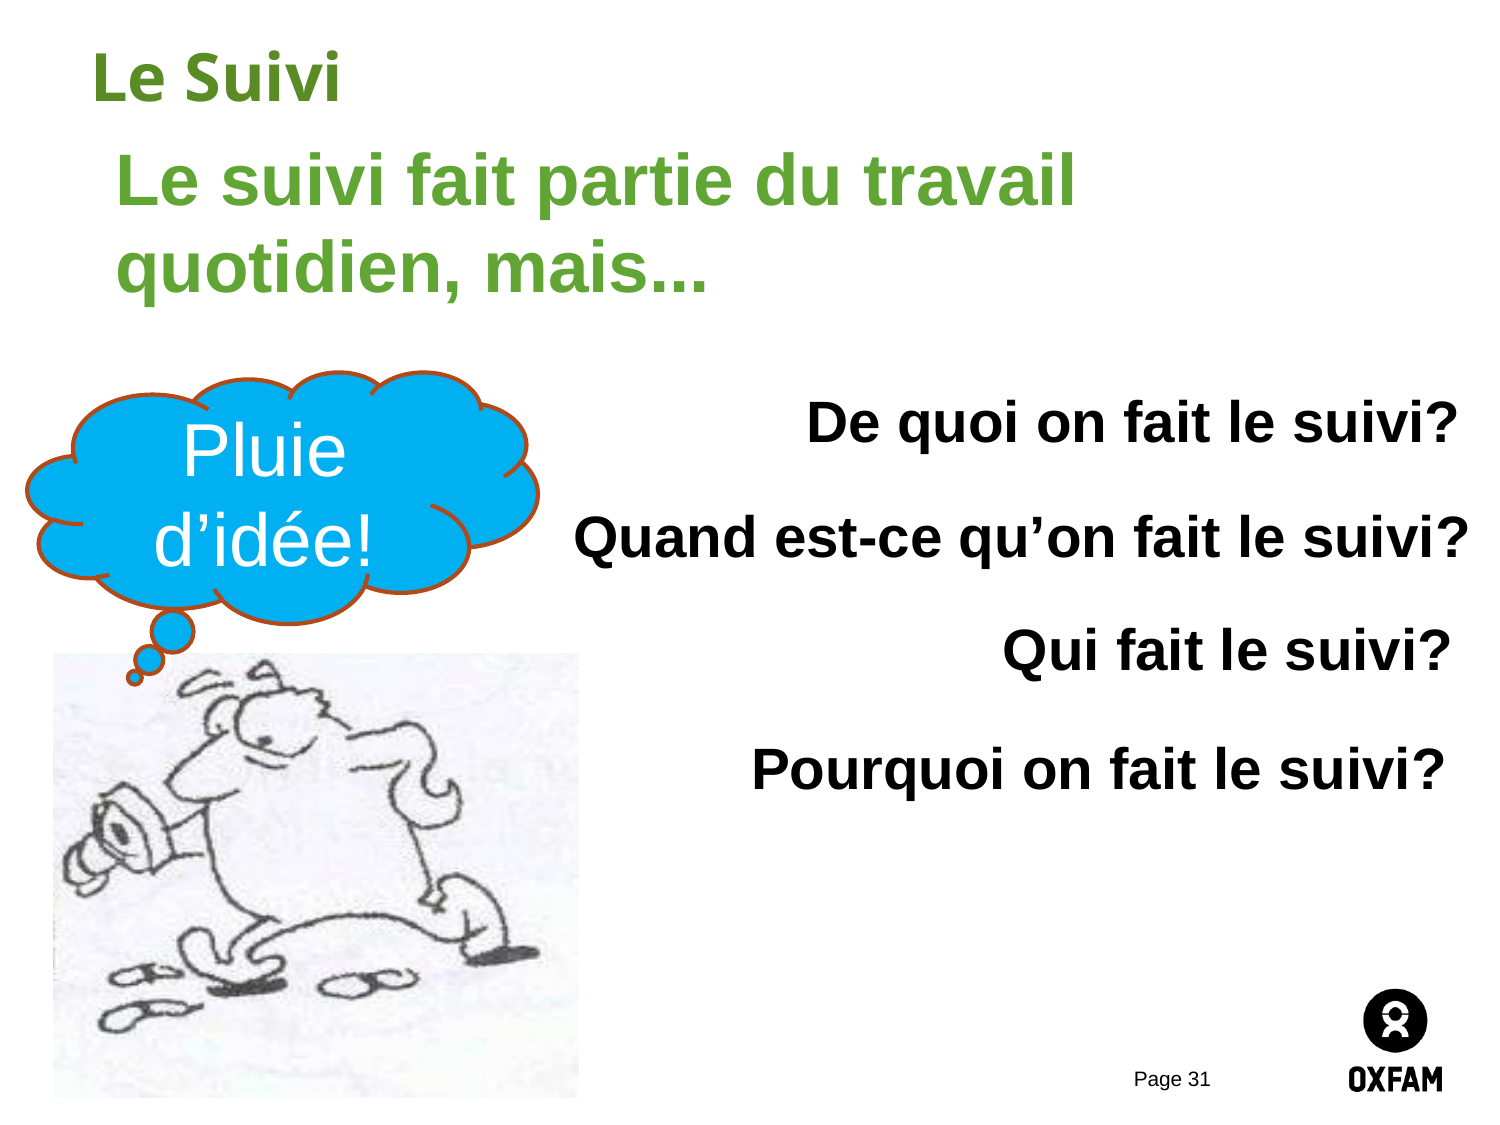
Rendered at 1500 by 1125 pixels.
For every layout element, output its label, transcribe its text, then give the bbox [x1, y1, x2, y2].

picture [1345, 985, 1445, 1095]
text_box Le Suivi [75, 24, 1300, 125]
text_box Quand est-ce qu’on fait le suivi? [559, 491, 1487, 577]
text_box Pluie d’idée! [25, 370, 541, 652]
text_box De quoi on fait le suivi? [791, 377, 1477, 462]
picture [52, 653, 579, 1098]
text_box Qui fait le suivi? [988, 604, 1469, 690]
title Le suivi fait partie du travail quotidien, mais... [100, 160, 1460, 280]
text_box Pourquoi on fait le suivi? [736, 723, 1463, 809]
